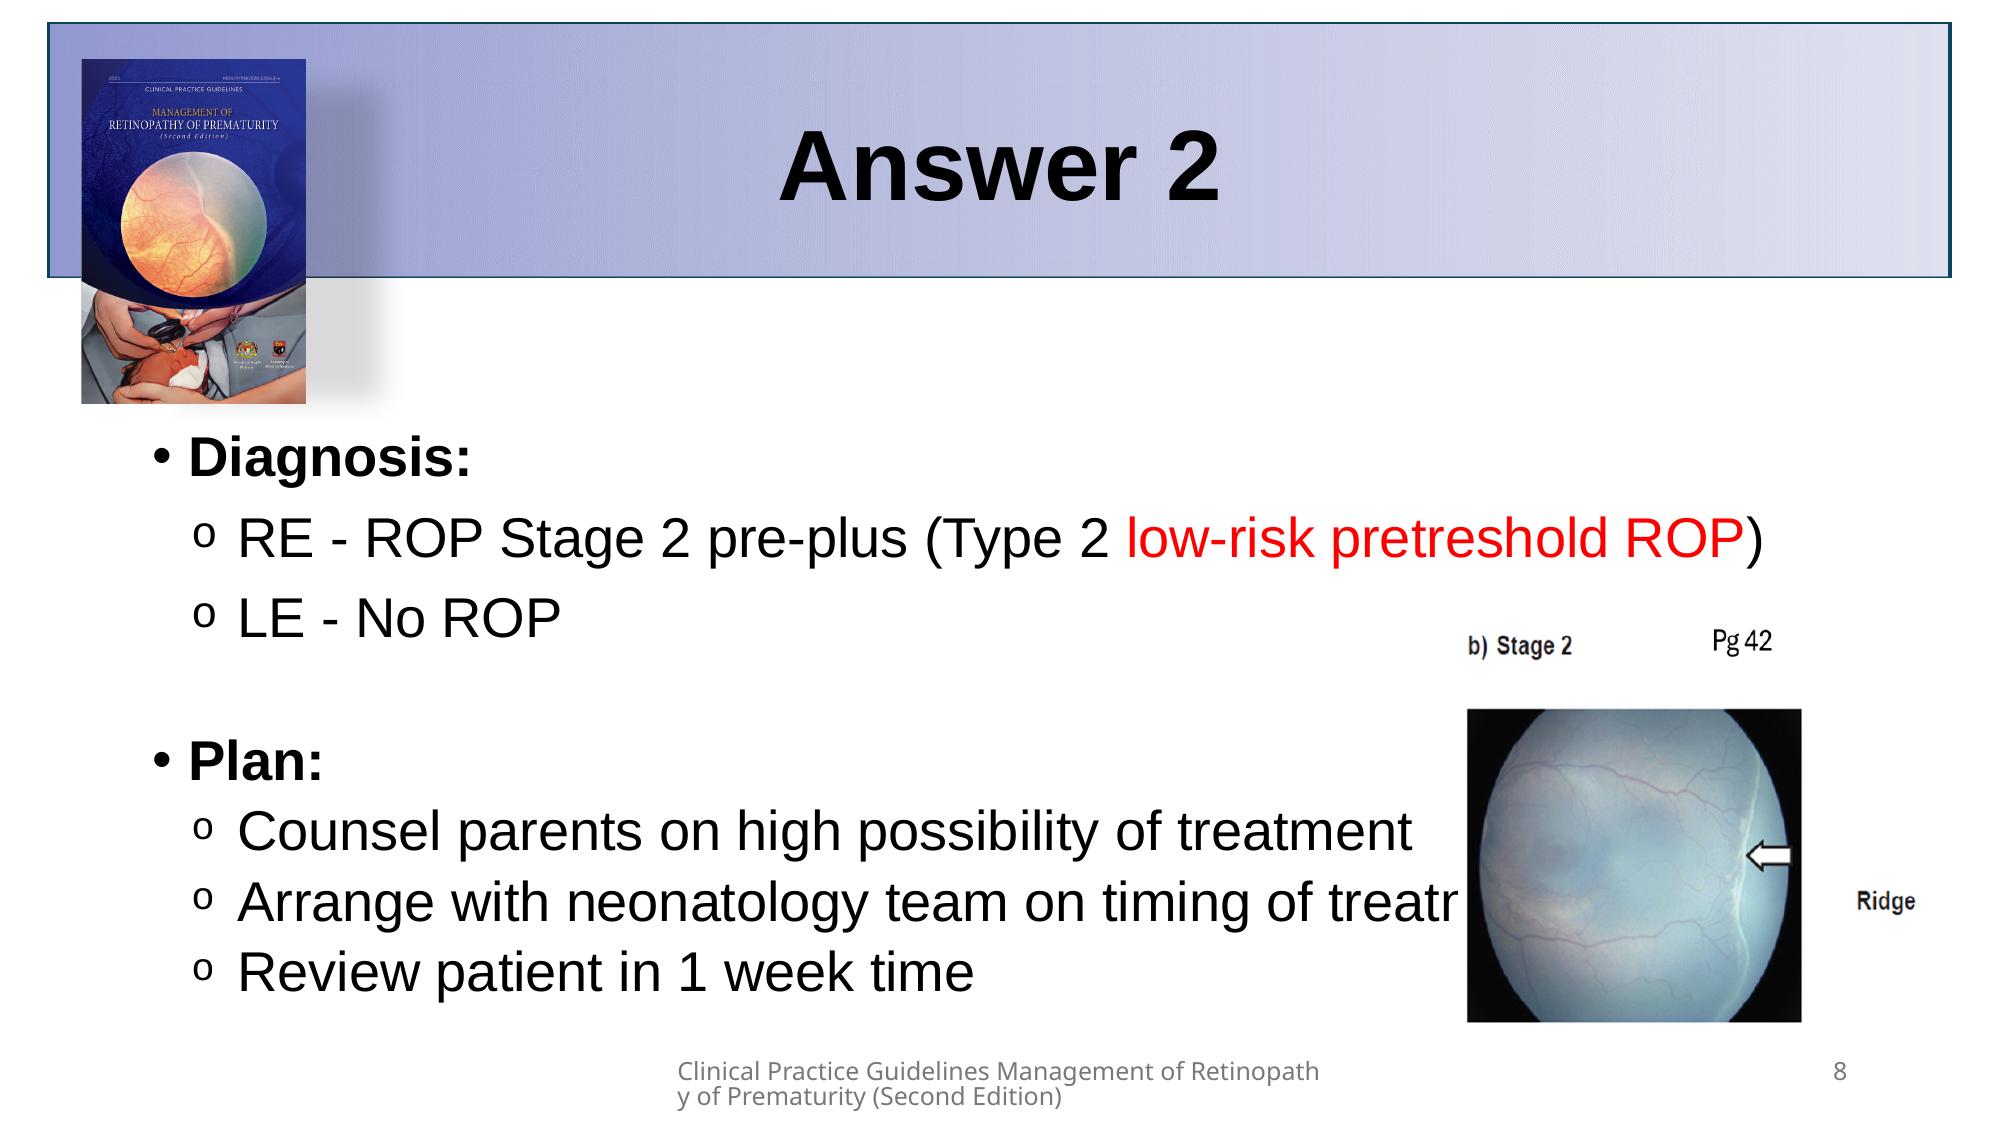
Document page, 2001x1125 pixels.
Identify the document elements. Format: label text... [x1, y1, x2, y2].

footer Clinical Practice Guidelines Management of Retinopathy of Prematurity (Second Edition) [662, 1042, 1338, 1103]
slide_number 8 [1412, 1042, 1863, 1103]
picture [47, 21, 1953, 405]
list Diagnosis: RE - ROP Stage 2 pre-plus (Type 2 low-risk pretreshold ROP) LE - No ROP Plan: Counsel parents on high possibility of treatment Arrange with neonatology team on timing of treatment Review patient in 1 week time [137, 421, 1863, 1012]
picture [1458, 610, 1943, 1029]
